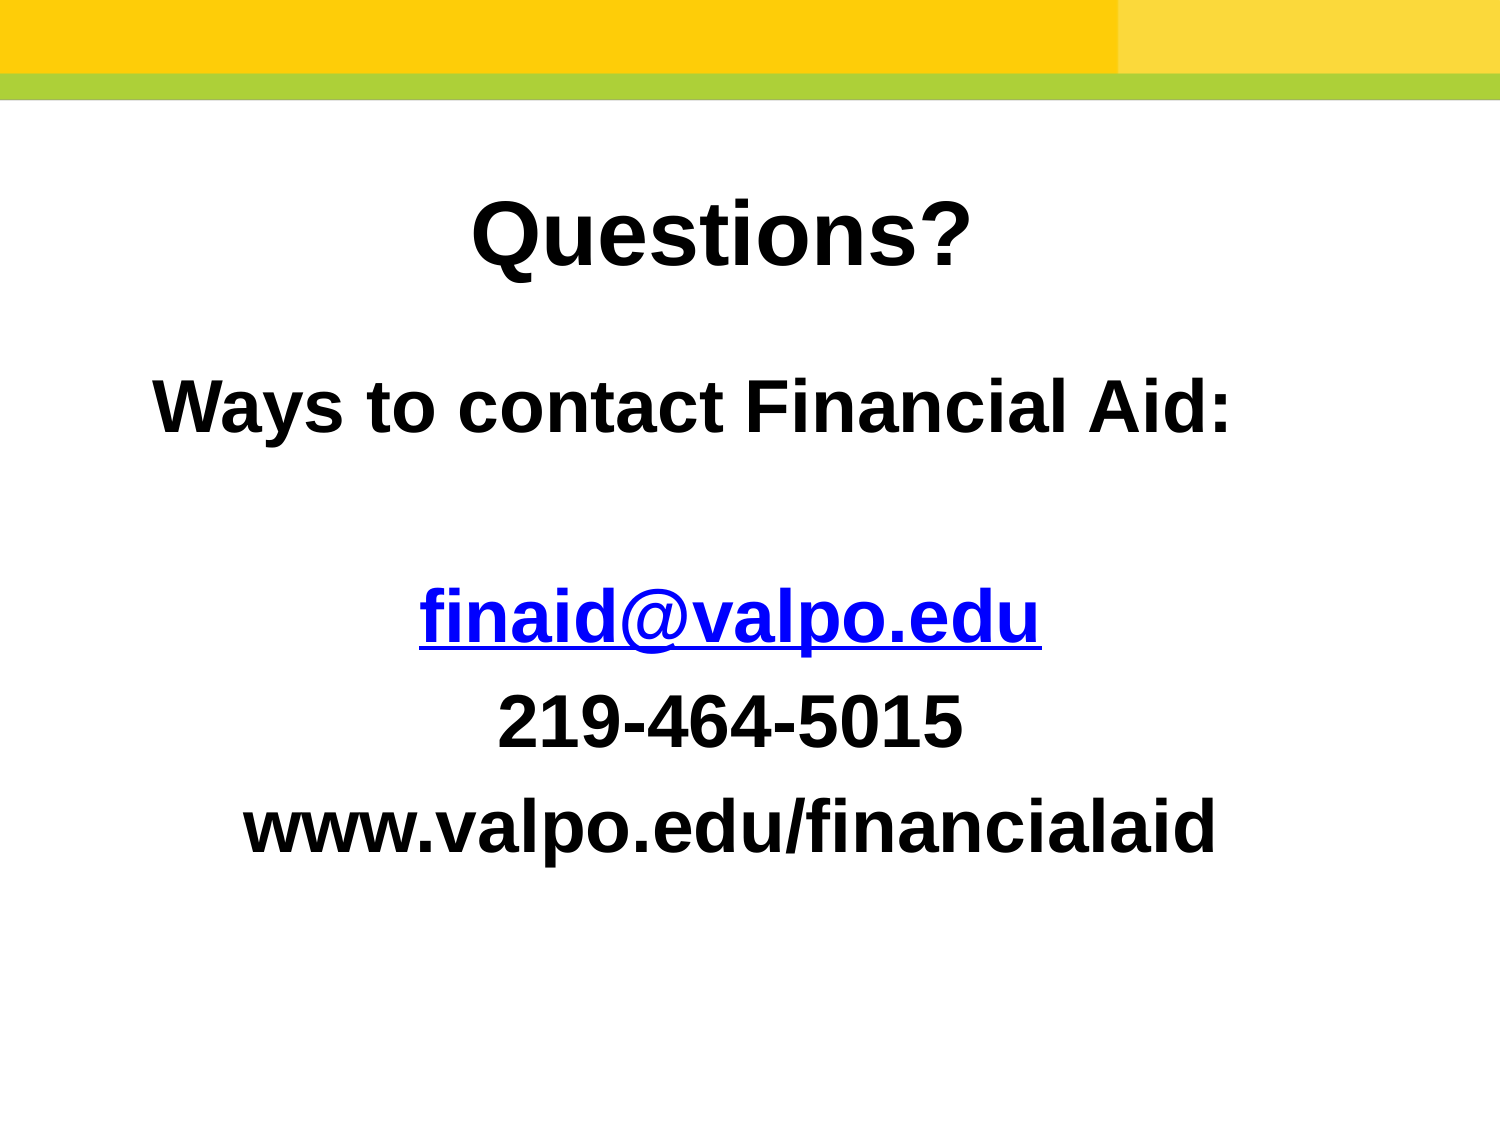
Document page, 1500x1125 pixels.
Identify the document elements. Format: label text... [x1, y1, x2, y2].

title Questions? [141, 108, 1304, 349]
subtitle Ways to contact Financial Aid: finaid@valpo.edu 219-464-5015 www.valpo.edu/financialaid [82, 349, 1304, 996]
picture [0, 0, 1500, 1125]
